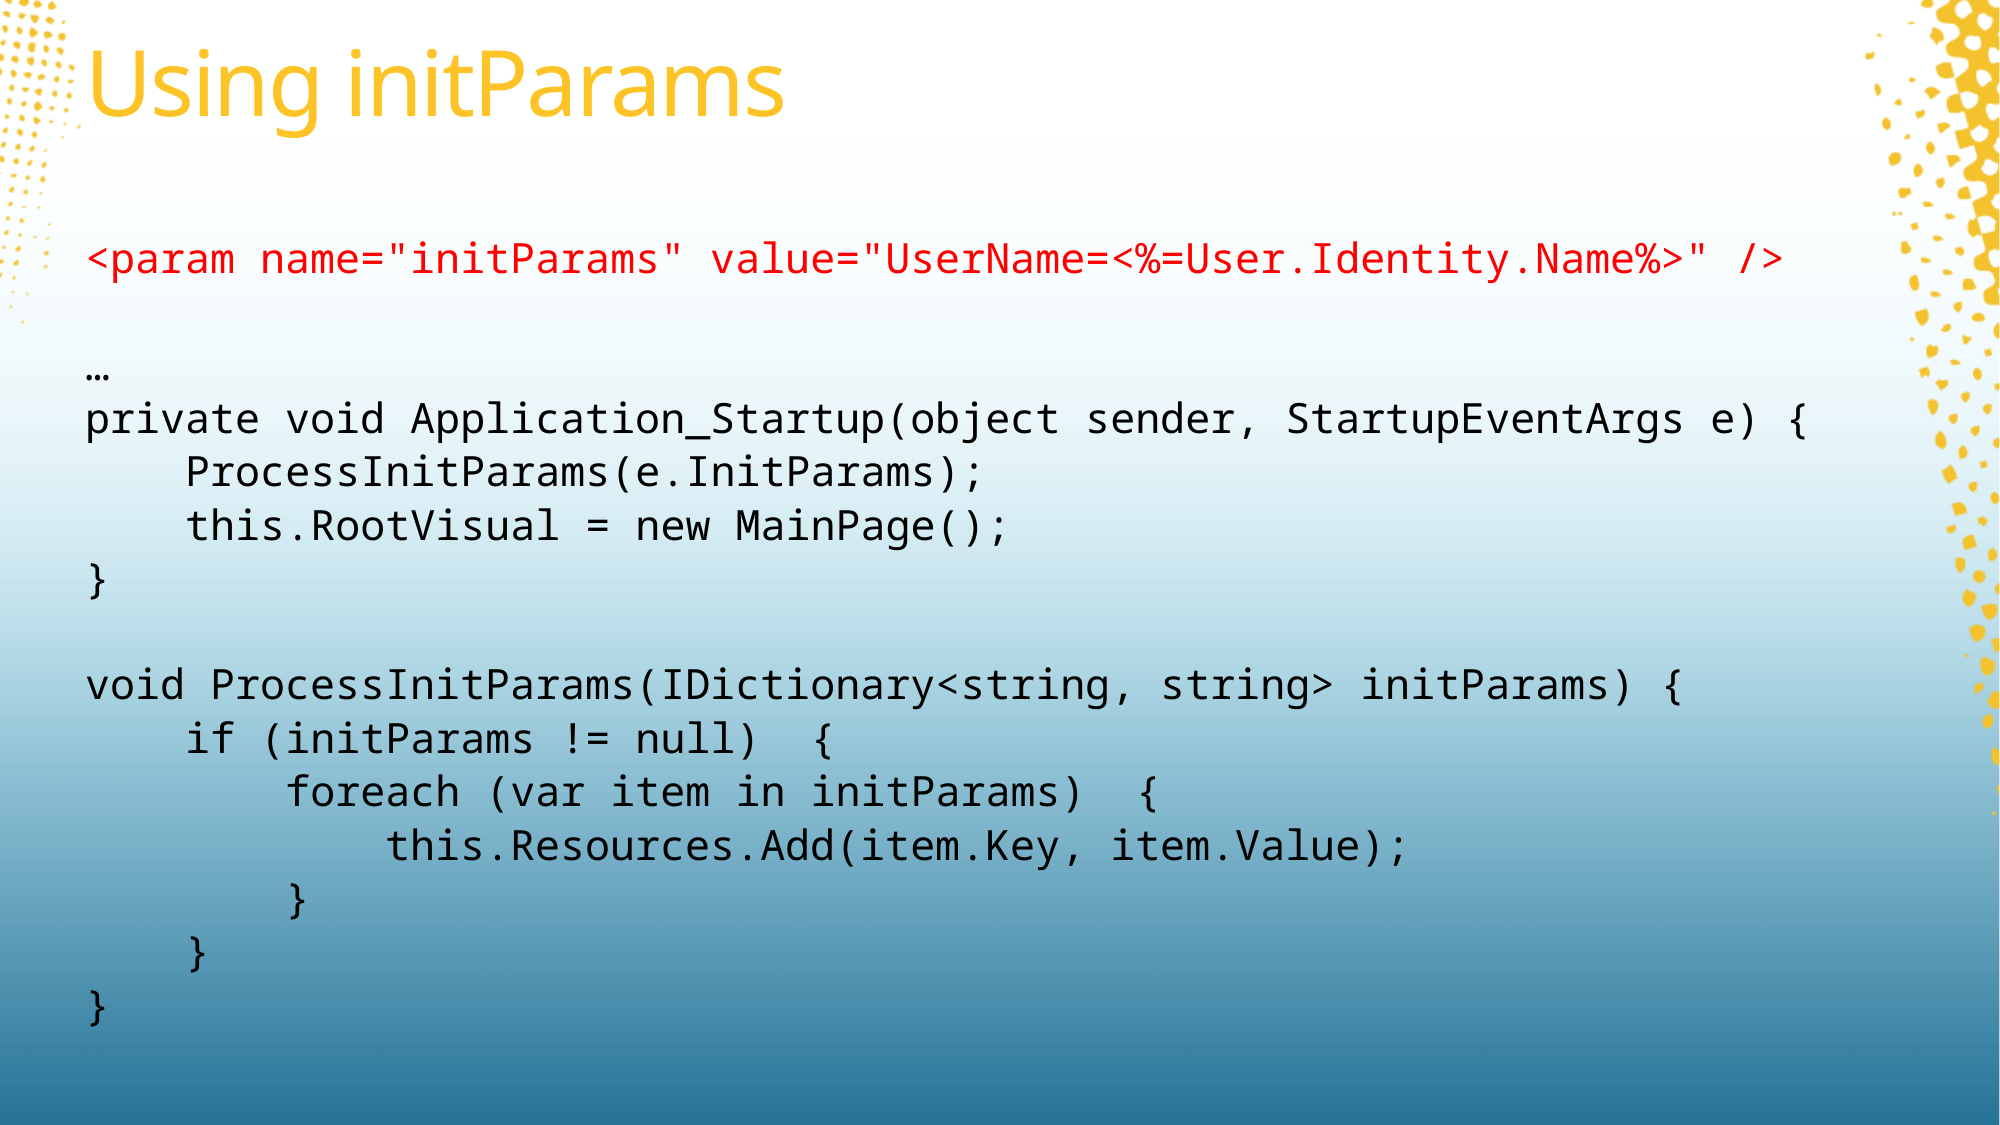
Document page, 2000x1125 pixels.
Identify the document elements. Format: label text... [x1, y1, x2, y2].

list <param name="initParams" value="UserName=<%=User.Identity.Name%>" /> … private void Application_Startup(object sender, StartupEventArgs e) { ProcessInitParams(e.InitParams); this.RootVisual = new MainPage(); } void ProcessInitParams(IDictionary<string, string> initParams) { if (initParams != null) { foreach (var item in initParams) { this.Resources.Add(item.Key, item.Value); } } } [85, 237, 1914, 1061]
title Using initParams [85, 37, 1914, 138]
picture [0, 0, 2000, 1125]
